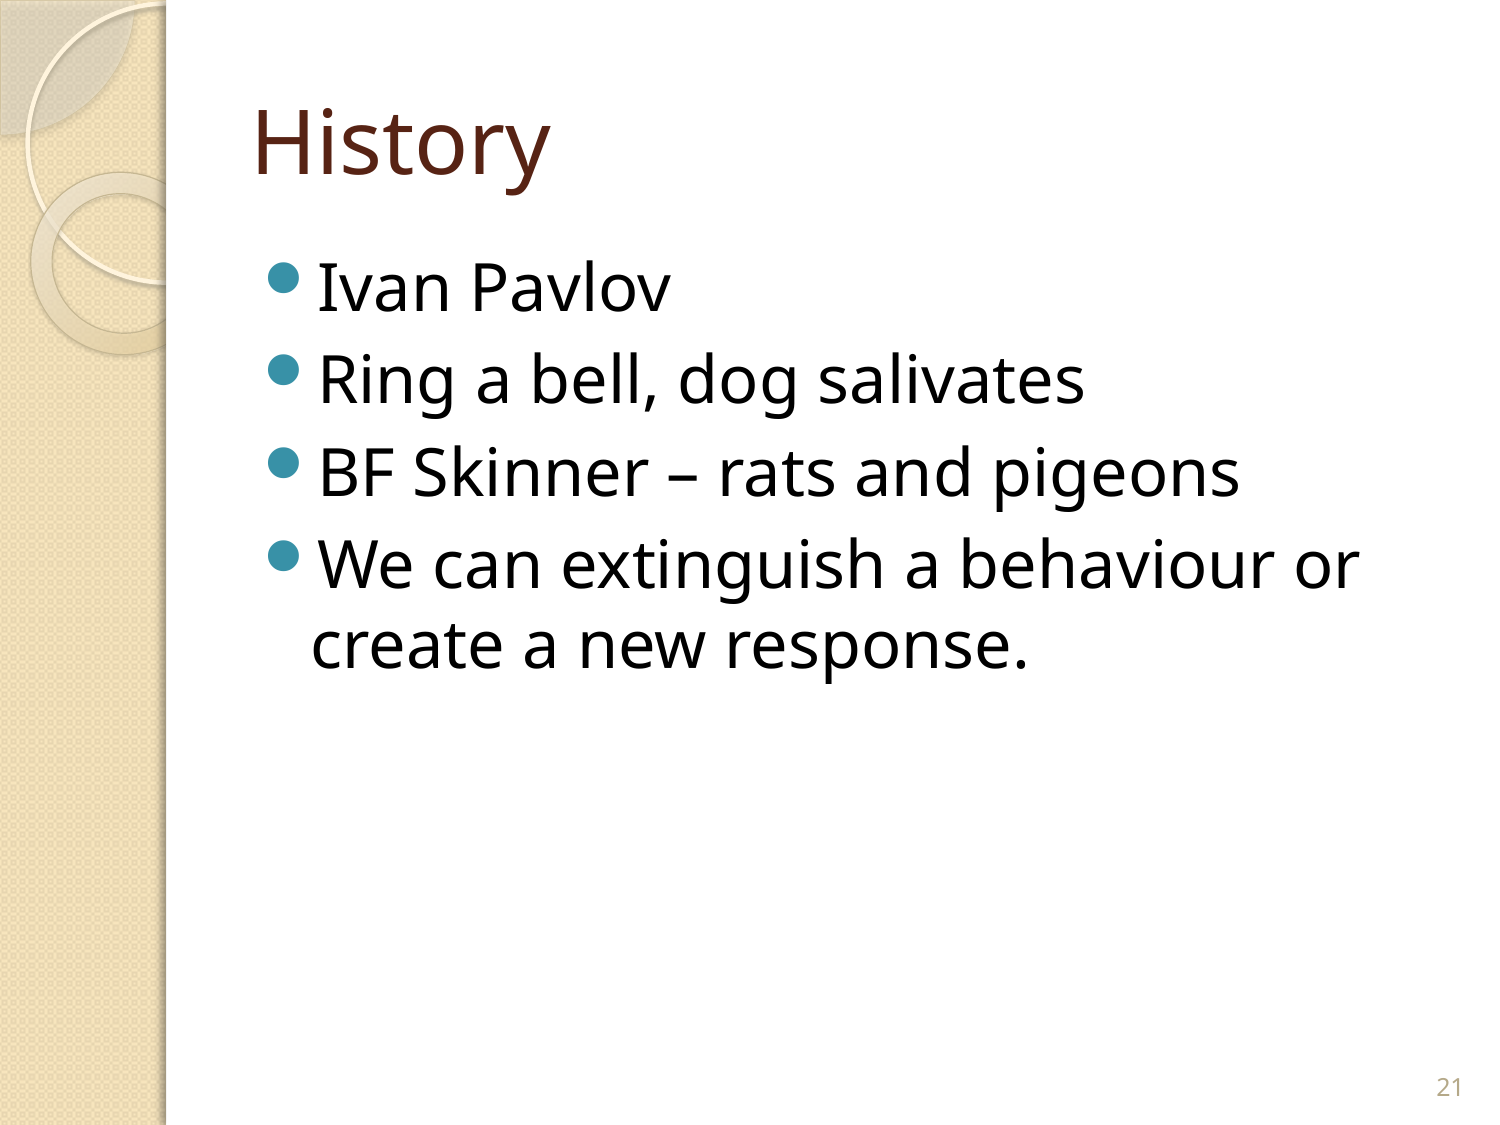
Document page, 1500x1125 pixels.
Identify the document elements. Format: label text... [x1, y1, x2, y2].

title History [235, 45, 1466, 233]
list Ivan Pavlov Ring a bell, dog salivates BF Skinner – rats and pigeons We can extinguish a behaviour or create a new response. [235, 237, 1466, 1025]
slide_number 21 [1413, 1034, 1488, 1113]
